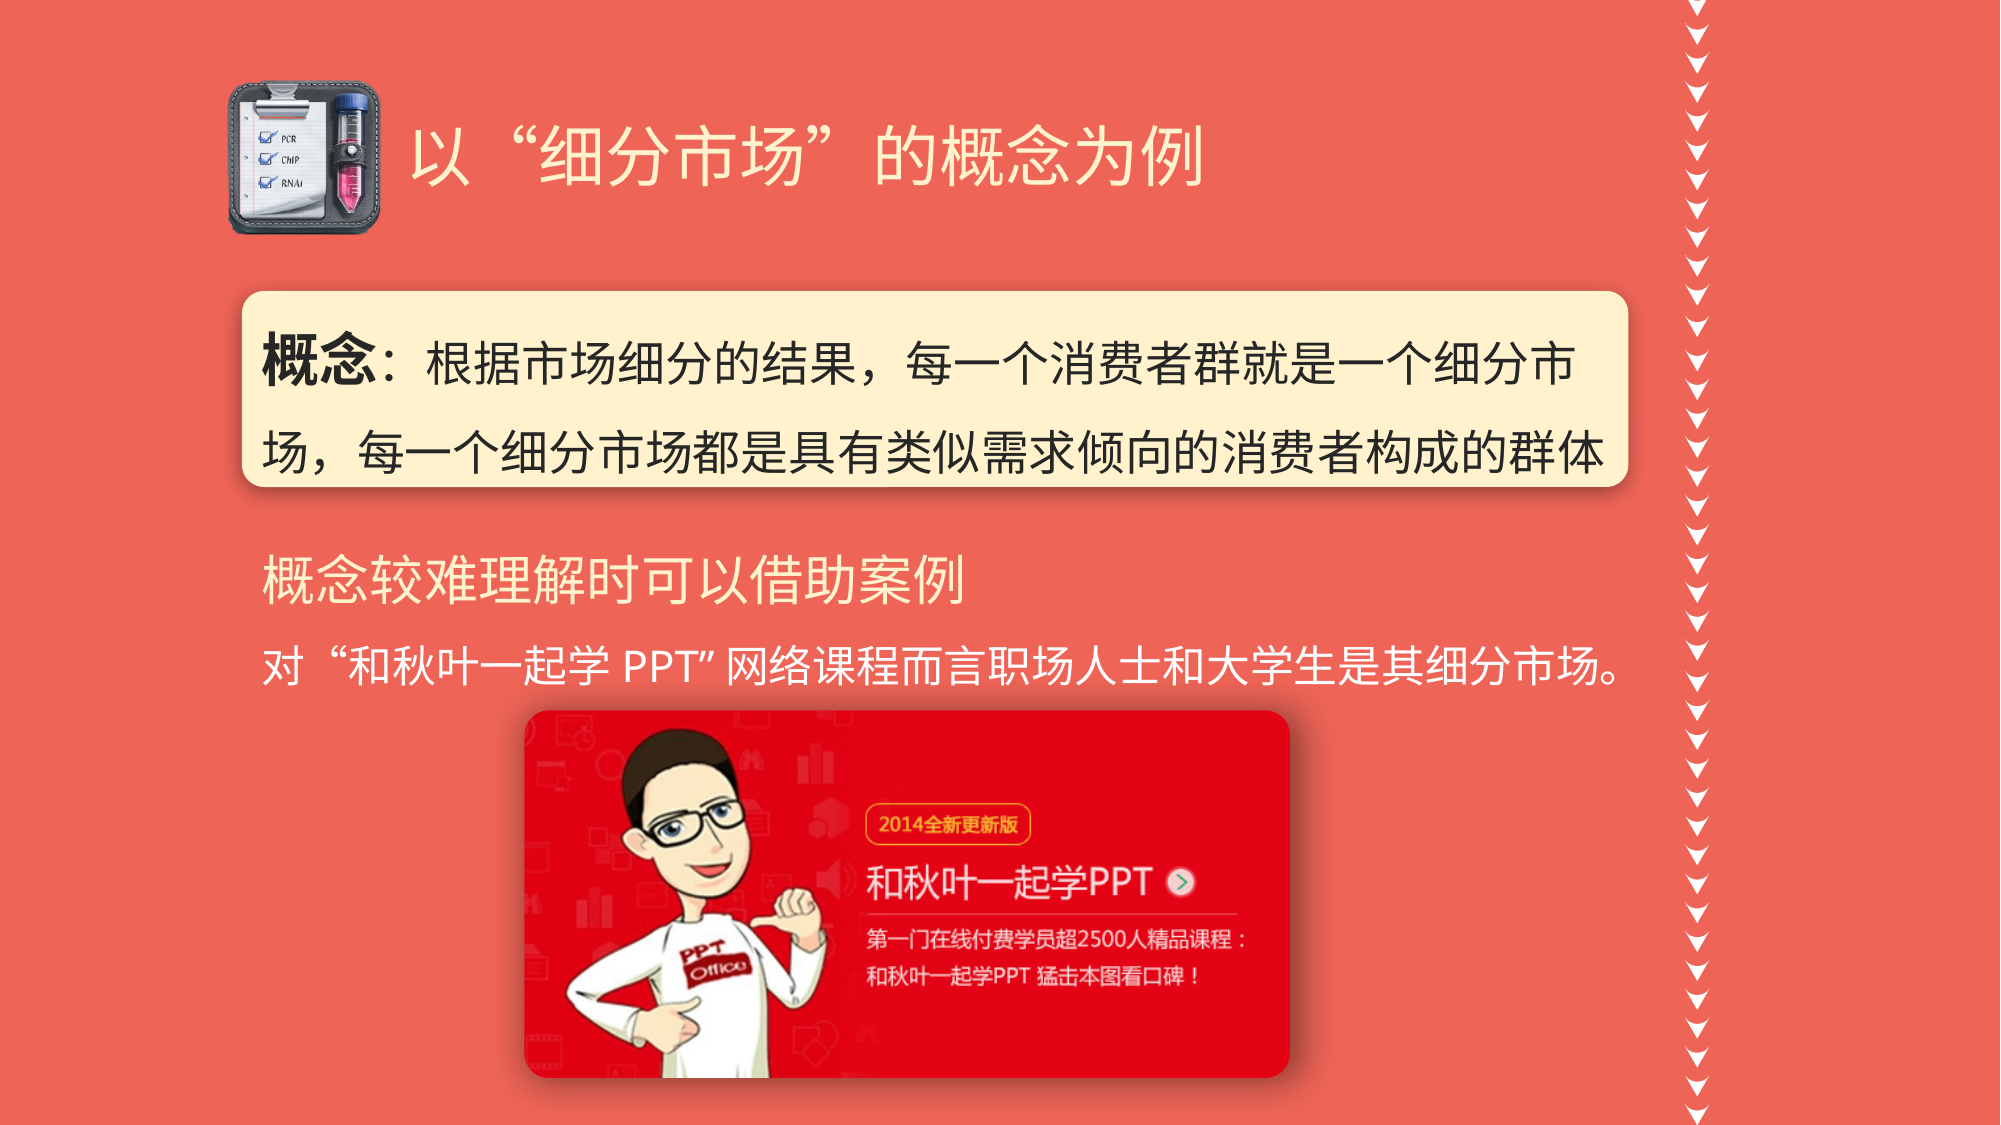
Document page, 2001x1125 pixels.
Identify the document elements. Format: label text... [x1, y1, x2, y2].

text_box [1683, 580, 1712, 606]
text_box [1683, 138, 1712, 164]
text_box [1683, 551, 1712, 577]
text_box [1683, 814, 1712, 839]
text_box [1683, 522, 1712, 548]
text_box [1683, 283, 1712, 308]
text_box [1683, 1103, 1712, 1125]
picture [524, 710, 1290, 1079]
text_box [1683, 609, 1712, 635]
text_box [1683, 901, 1712, 926]
text_box [1683, 196, 1712, 222]
text_box [1683, 493, 1712, 519]
text_box [1683, 987, 1712, 1012]
text_box [1683, 108, 1712, 134]
picture [220, 73, 387, 236]
text_box 概念：根据市场细分的结果，每一个消费者群就是一个细分市场，每一个细分市场都是具有类似需求倾向的消费者构成的群体 [246, 281, 1629, 488]
text_box [1687, 0, 1708, 19]
text_box [1683, 225, 1712, 251]
text_box [1683, 464, 1712, 490]
text_box [1683, 406, 1712, 432]
text_box [1683, 785, 1712, 810]
text_box [1683, 22, 1712, 48]
text_box [1683, 314, 1712, 340]
text_box [1683, 727, 1712, 753]
text_box [1683, 348, 1712, 374]
text_box [1683, 1045, 1712, 1070]
text_box [1683, 843, 1712, 868]
text_box [1683, 958, 1712, 984]
text_box 以“细分市场”的概念为例 [390, 106, 1222, 202]
text_box [1683, 929, 1712, 955]
text_box 概念较难理解时可以借助案例 [246, 505, 1000, 619]
text_box [1683, 167, 1712, 193]
text_box [1683, 1074, 1712, 1099]
text_box [1683, 51, 1712, 77]
text_box [1683, 756, 1712, 781]
text_box [1683, 79, 1712, 106]
text_box [1683, 638, 1712, 664]
text_box [1683, 872, 1712, 897]
text_box 对“和秋叶一起学PPT”网络课程而言职场人士和大学生是其细分市场。 [246, 605, 1662, 699]
text_box [1683, 377, 1712, 403]
text_box [1683, 670, 1712, 695]
text_box [1683, 699, 1712, 724]
text_box [240, 298, 246, 480]
text_box [1683, 1016, 1712, 1041]
text_box [1683, 435, 1712, 461]
text_box [1683, 254, 1712, 279]
